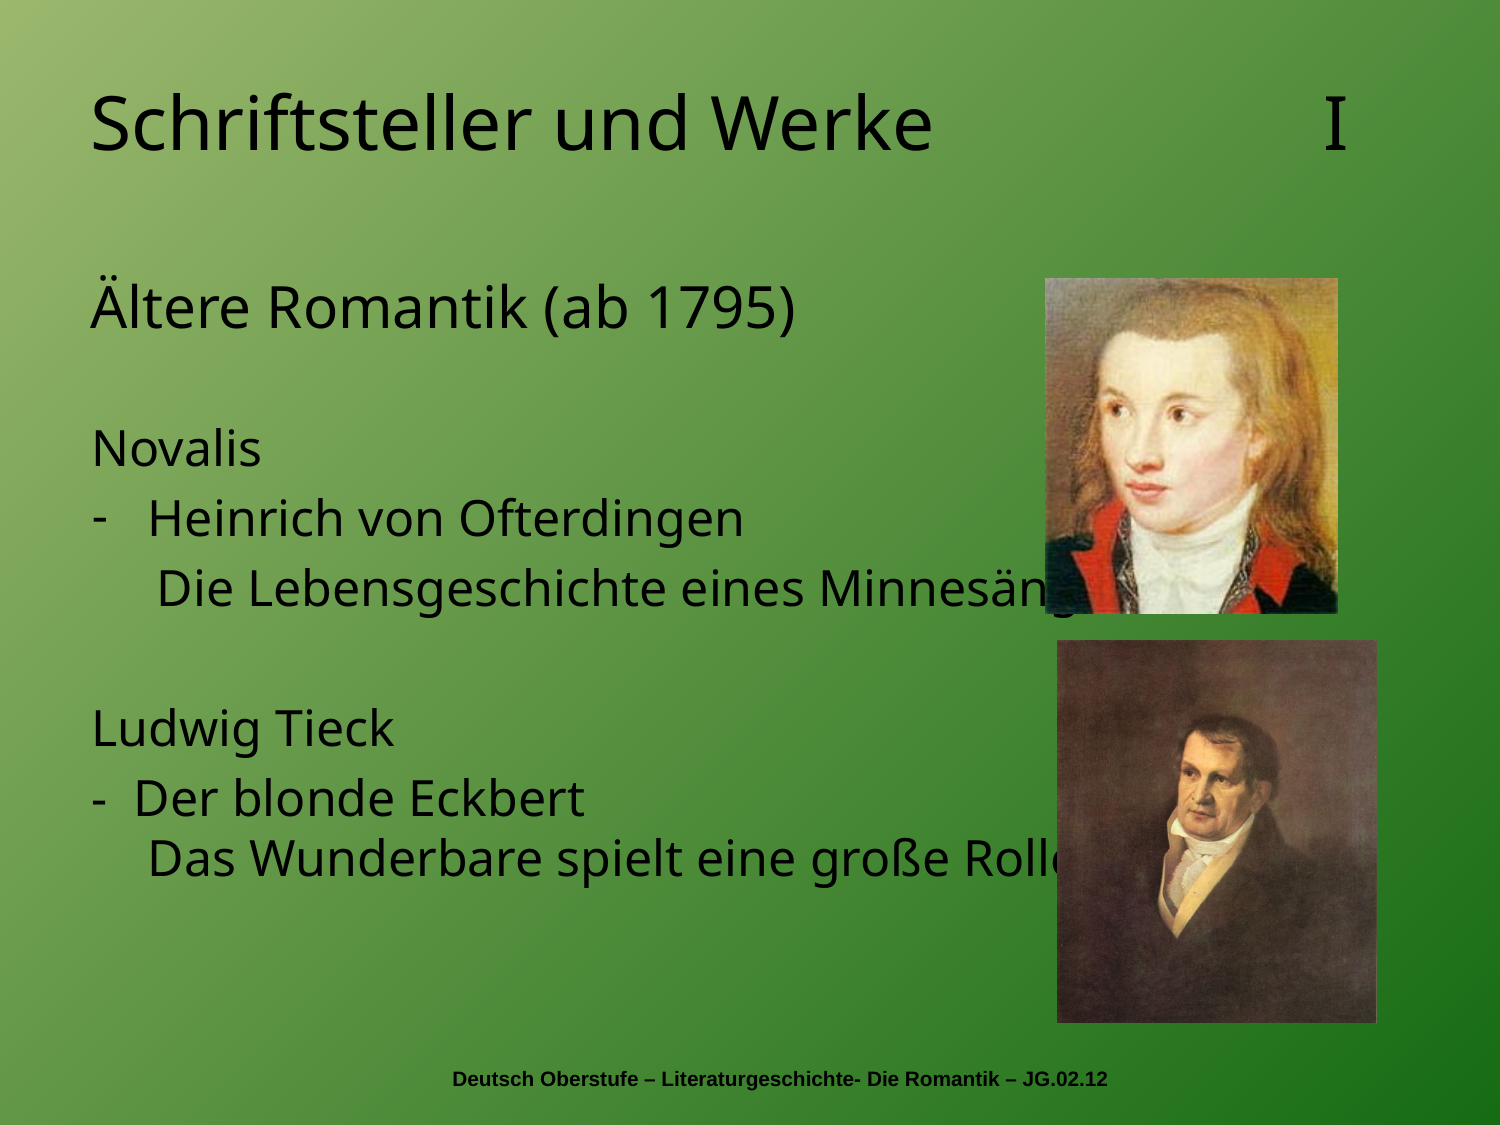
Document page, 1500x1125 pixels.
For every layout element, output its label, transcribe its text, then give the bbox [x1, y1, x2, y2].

picture [1056, 640, 1377, 1023]
list Ältere Romantik (ab 1795) [75, 262, 1270, 362]
picture [1045, 278, 1338, 614]
text_box Novalis Heinrich von Ofterdingen Die Lebensgeschichte eines Minnesängers Ludwig Tieck - Der blonde Eckbert Das Wunderbare spielt eine große Rolle [76, 408, 1272, 929]
title Schriftsteller und Werke I [75, 45, 1425, 197]
text_box Deutsch Oberstufe – Literaturgeschichte- Die Romantik – JG.02.12 [255, 1058, 1306, 1125]
